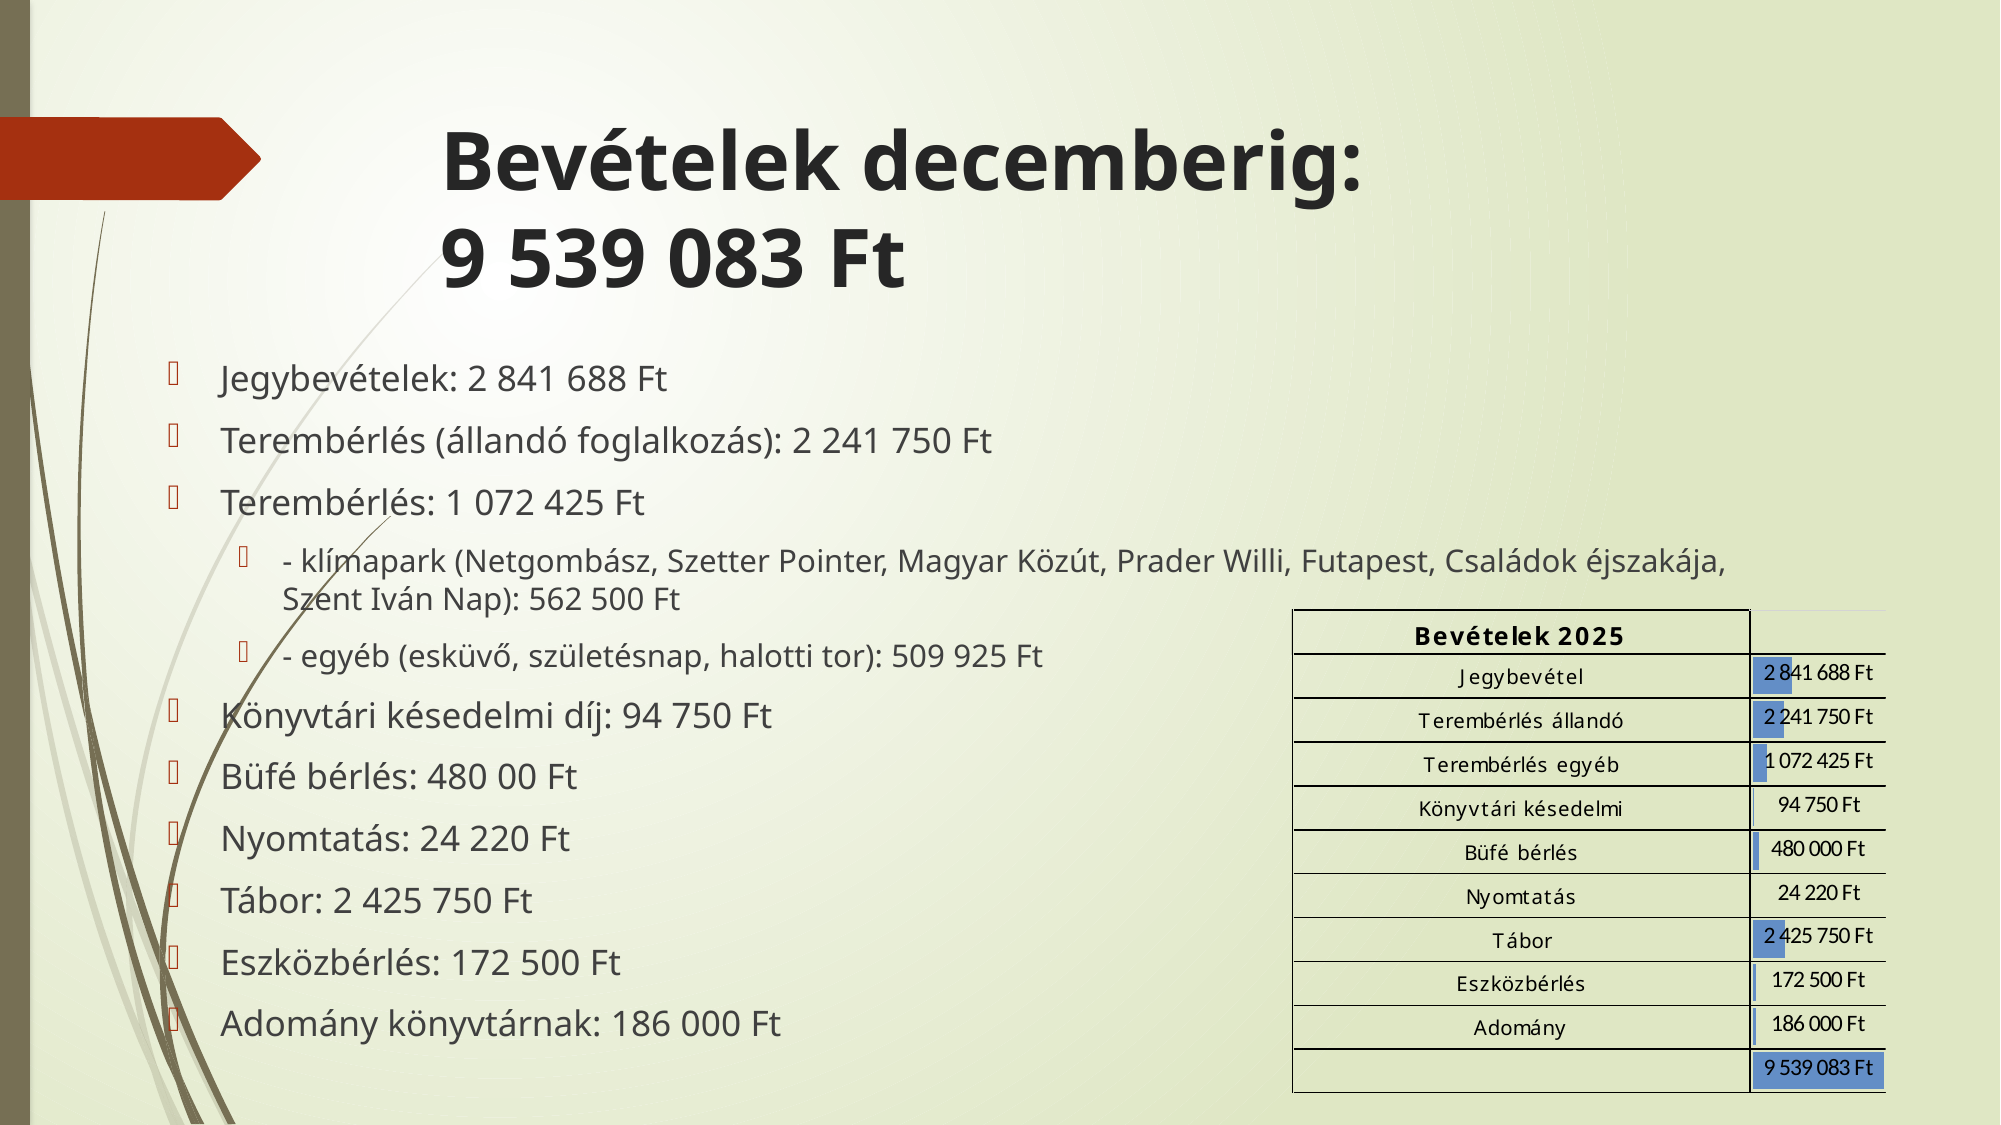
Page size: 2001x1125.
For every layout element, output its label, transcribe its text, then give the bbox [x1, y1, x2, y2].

list Jegybevételek: 2 841 688 Ft Terembérlés (állandó foglalkozás): 2 241 750 Ft Terembérlés: 1 072 425 Ft - klímapark (Netgombász, Szetter Pointer, Magyar Közút, Prader Willi, Futapest, Családok éjszakája, Szent Iván Nap): 562 500 Ft - egyéb (esküvő, születésnap, halotti tor): 509 925 Ft Könyvtári késedelmi díj: 94 750 Ft Büfé bérlés: 480 00 Ft Nyomtatás: 24 220 Ft Tábor: 2 425 750 Ft Eszközbérlés: 172 500 Ft Adomány könyvtárnak: 186 000 Ft [152, 348, 1827, 1058]
title Bevételek decemberig: 9 539 083 Ft [425, 102, 1888, 313]
picture [1291, 609, 1888, 1095]
